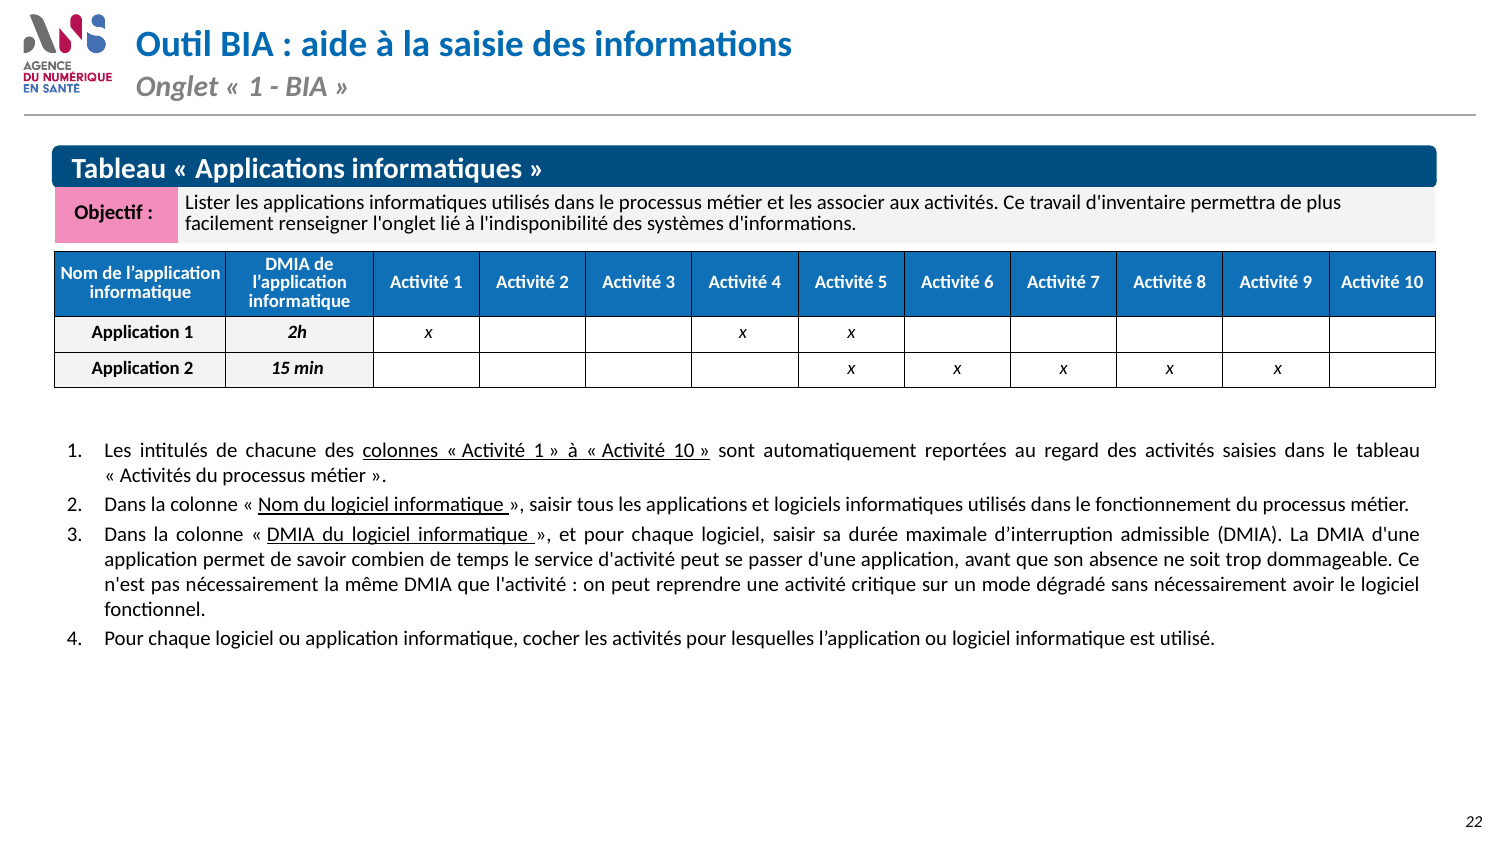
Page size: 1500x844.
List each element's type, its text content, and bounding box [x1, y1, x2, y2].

table_cell [374, 353, 479, 387]
title Outil BIA : aide à la saisie des informations Onglet « 1 - BIA » [135, 14, 1459, 103]
table_cell [480, 317, 585, 352]
table_cell x [799, 317, 904, 352]
table_cell [1117, 317, 1222, 352]
text_box 22 [1447, 798, 1500, 844]
table_header Activité 6 [905, 252, 1010, 316]
table_cell [586, 317, 691, 352]
table_cell 2h [226, 317, 373, 352]
table_header DMIA de l’application informatique [226, 252, 373, 316]
table_cell Application 1 [55, 317, 225, 352]
text_box Les intitulés de chacune des colonnes « Activité 1 » à « Activité 10 » sont automatiquement reportées au regard des activités saisies dans le tableau « Activités du processus métier ». Dans la colonne « Nom du logiciel informatique », saisir tous les applications et logiciels informatiques utilisés dans le fonctionnement du processus métier. Dans la colonne « DMIA du logiciel informatique », et pour chaque logiciel, saisir sa durée maximale d’interruption admissible (DMIA). La DMIA d'une application permet de savoir combien de temps le service d'activité peut se passer d'une application, avant que son absence ne soit trop dommageable. Ce n'est pas nécessairement la même DMIA que l'activité : on peut reprendre une activité critique sur un mode dégradé sans nécessairement avoir le logiciel fonctionnel. Pour chaque logiciel ou application informatique, cocher les activités pour lesquelles l’application ou logiciel informatique est utilisé. [51, 421, 1436, 697]
table_cell Application 2 [55, 353, 225, 387]
table_header Activité 8 [1117, 252, 1222, 316]
table_cell [905, 317, 1010, 352]
table_cell x [1011, 353, 1116, 387]
table_cell [1330, 353, 1435, 387]
table_header Activité 1 [374, 252, 479, 316]
table_cell 15 min [226, 353, 373, 387]
table_cell x [374, 317, 479, 352]
table_cell [480, 353, 585, 387]
table_header Activité 7 [1011, 252, 1116, 316]
table_header Objectif : [55, 187, 178, 243]
text_box Tableau « Applications informatiques » [51, 145, 1437, 187]
table_header Activité 3 [586, 252, 691, 316]
table_header Activité 10 [1330, 252, 1435, 316]
table_cell x [692, 317, 798, 352]
table_header Activité 2 [480, 252, 585, 316]
table_cell [692, 353, 798, 387]
table_header Activité 5 [799, 252, 904, 316]
table_header Nom de l’application informatique [55, 252, 225, 316]
table_cell x [799, 353, 904, 387]
table_header Lister les applications informatiques utilisés dans le processus métier et les associer aux activités. Ce travail d'inventaire permettra de plus facilement renseigner l'onglet lié à l'indisponibilité des systèmes d'informations. [178, 187, 1435, 243]
picture [23, 14, 112, 93]
table_cell [1223, 317, 1329, 352]
table_cell [586, 353, 691, 387]
table_header Activité 9 [1223, 252, 1329, 316]
table_cell x [1223, 353, 1329, 387]
table_cell [1011, 317, 1116, 352]
table_cell x [1117, 353, 1222, 387]
table_header Activité 4 [692, 252, 798, 316]
table_cell x [905, 353, 1010, 387]
table_cell [1330, 317, 1435, 352]
